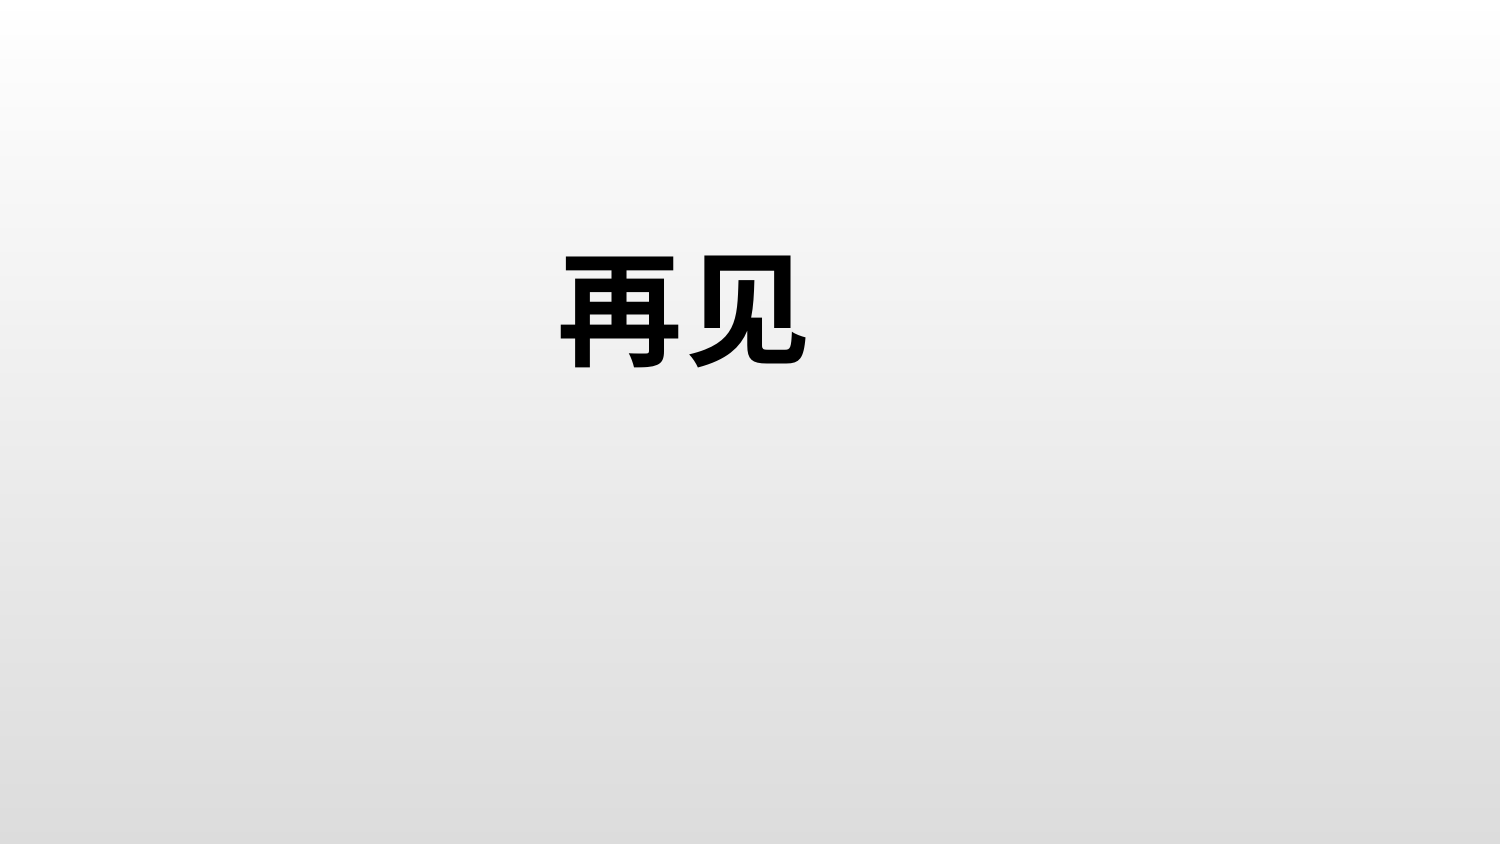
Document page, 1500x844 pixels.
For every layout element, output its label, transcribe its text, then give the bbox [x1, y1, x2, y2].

title 再见 [544, 226, 861, 387]
